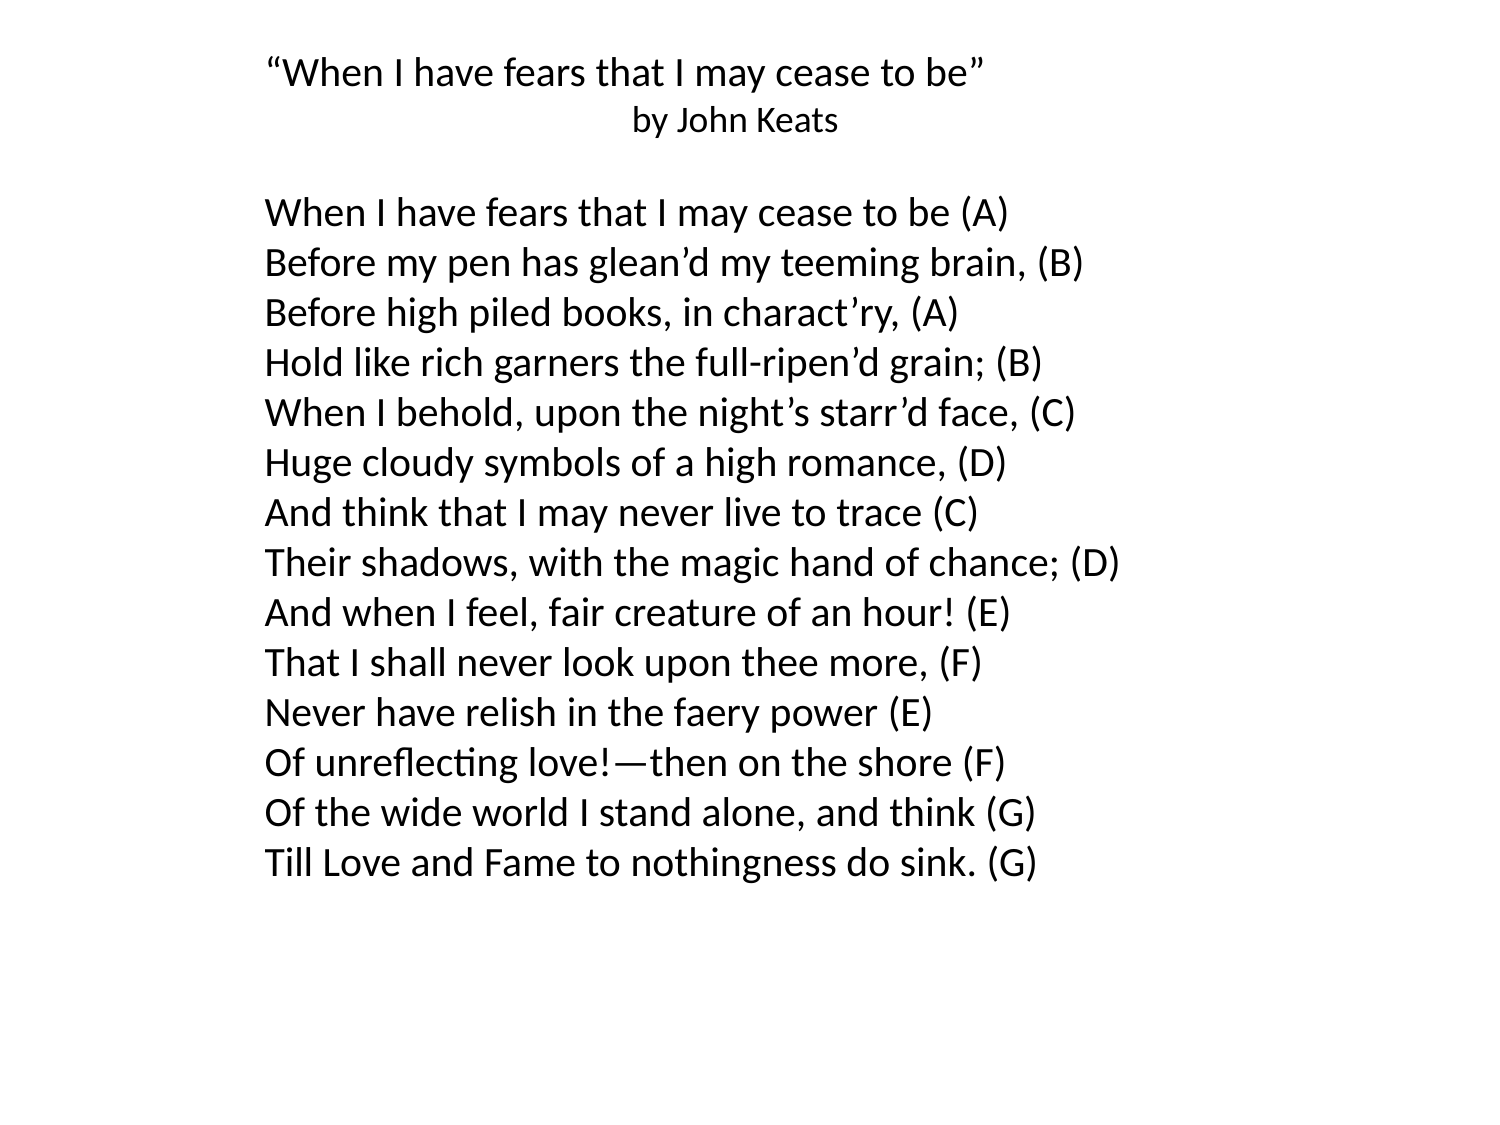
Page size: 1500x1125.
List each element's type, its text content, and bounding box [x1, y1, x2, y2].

text_box “When I have fears that I may cease to be” by John Keats When I have fears that I may cease to be (A) Before my pen has glean’d my teeming brain, (B) Before high piled books, in charact’ry, (A) Hold like rich garners the full-ripen’d grain; (B) When I behold, upon the night’s starr’d face, (C) Huge cloudy symbols of a high romance, (D) And think that I may never live to trace (C) Their shadows, with the magic hand of chance; (D) And when I feel, fair creature of an hour! (E) That I shall never look upon thee more, (F) Never have relish in the faery power (E) Of unreflecting love!—then on the shore (F) Of the wide world I stand alone, and think (G) Till Love and Fame to nothingness do sink. (G) [249, 37, 1213, 893]
